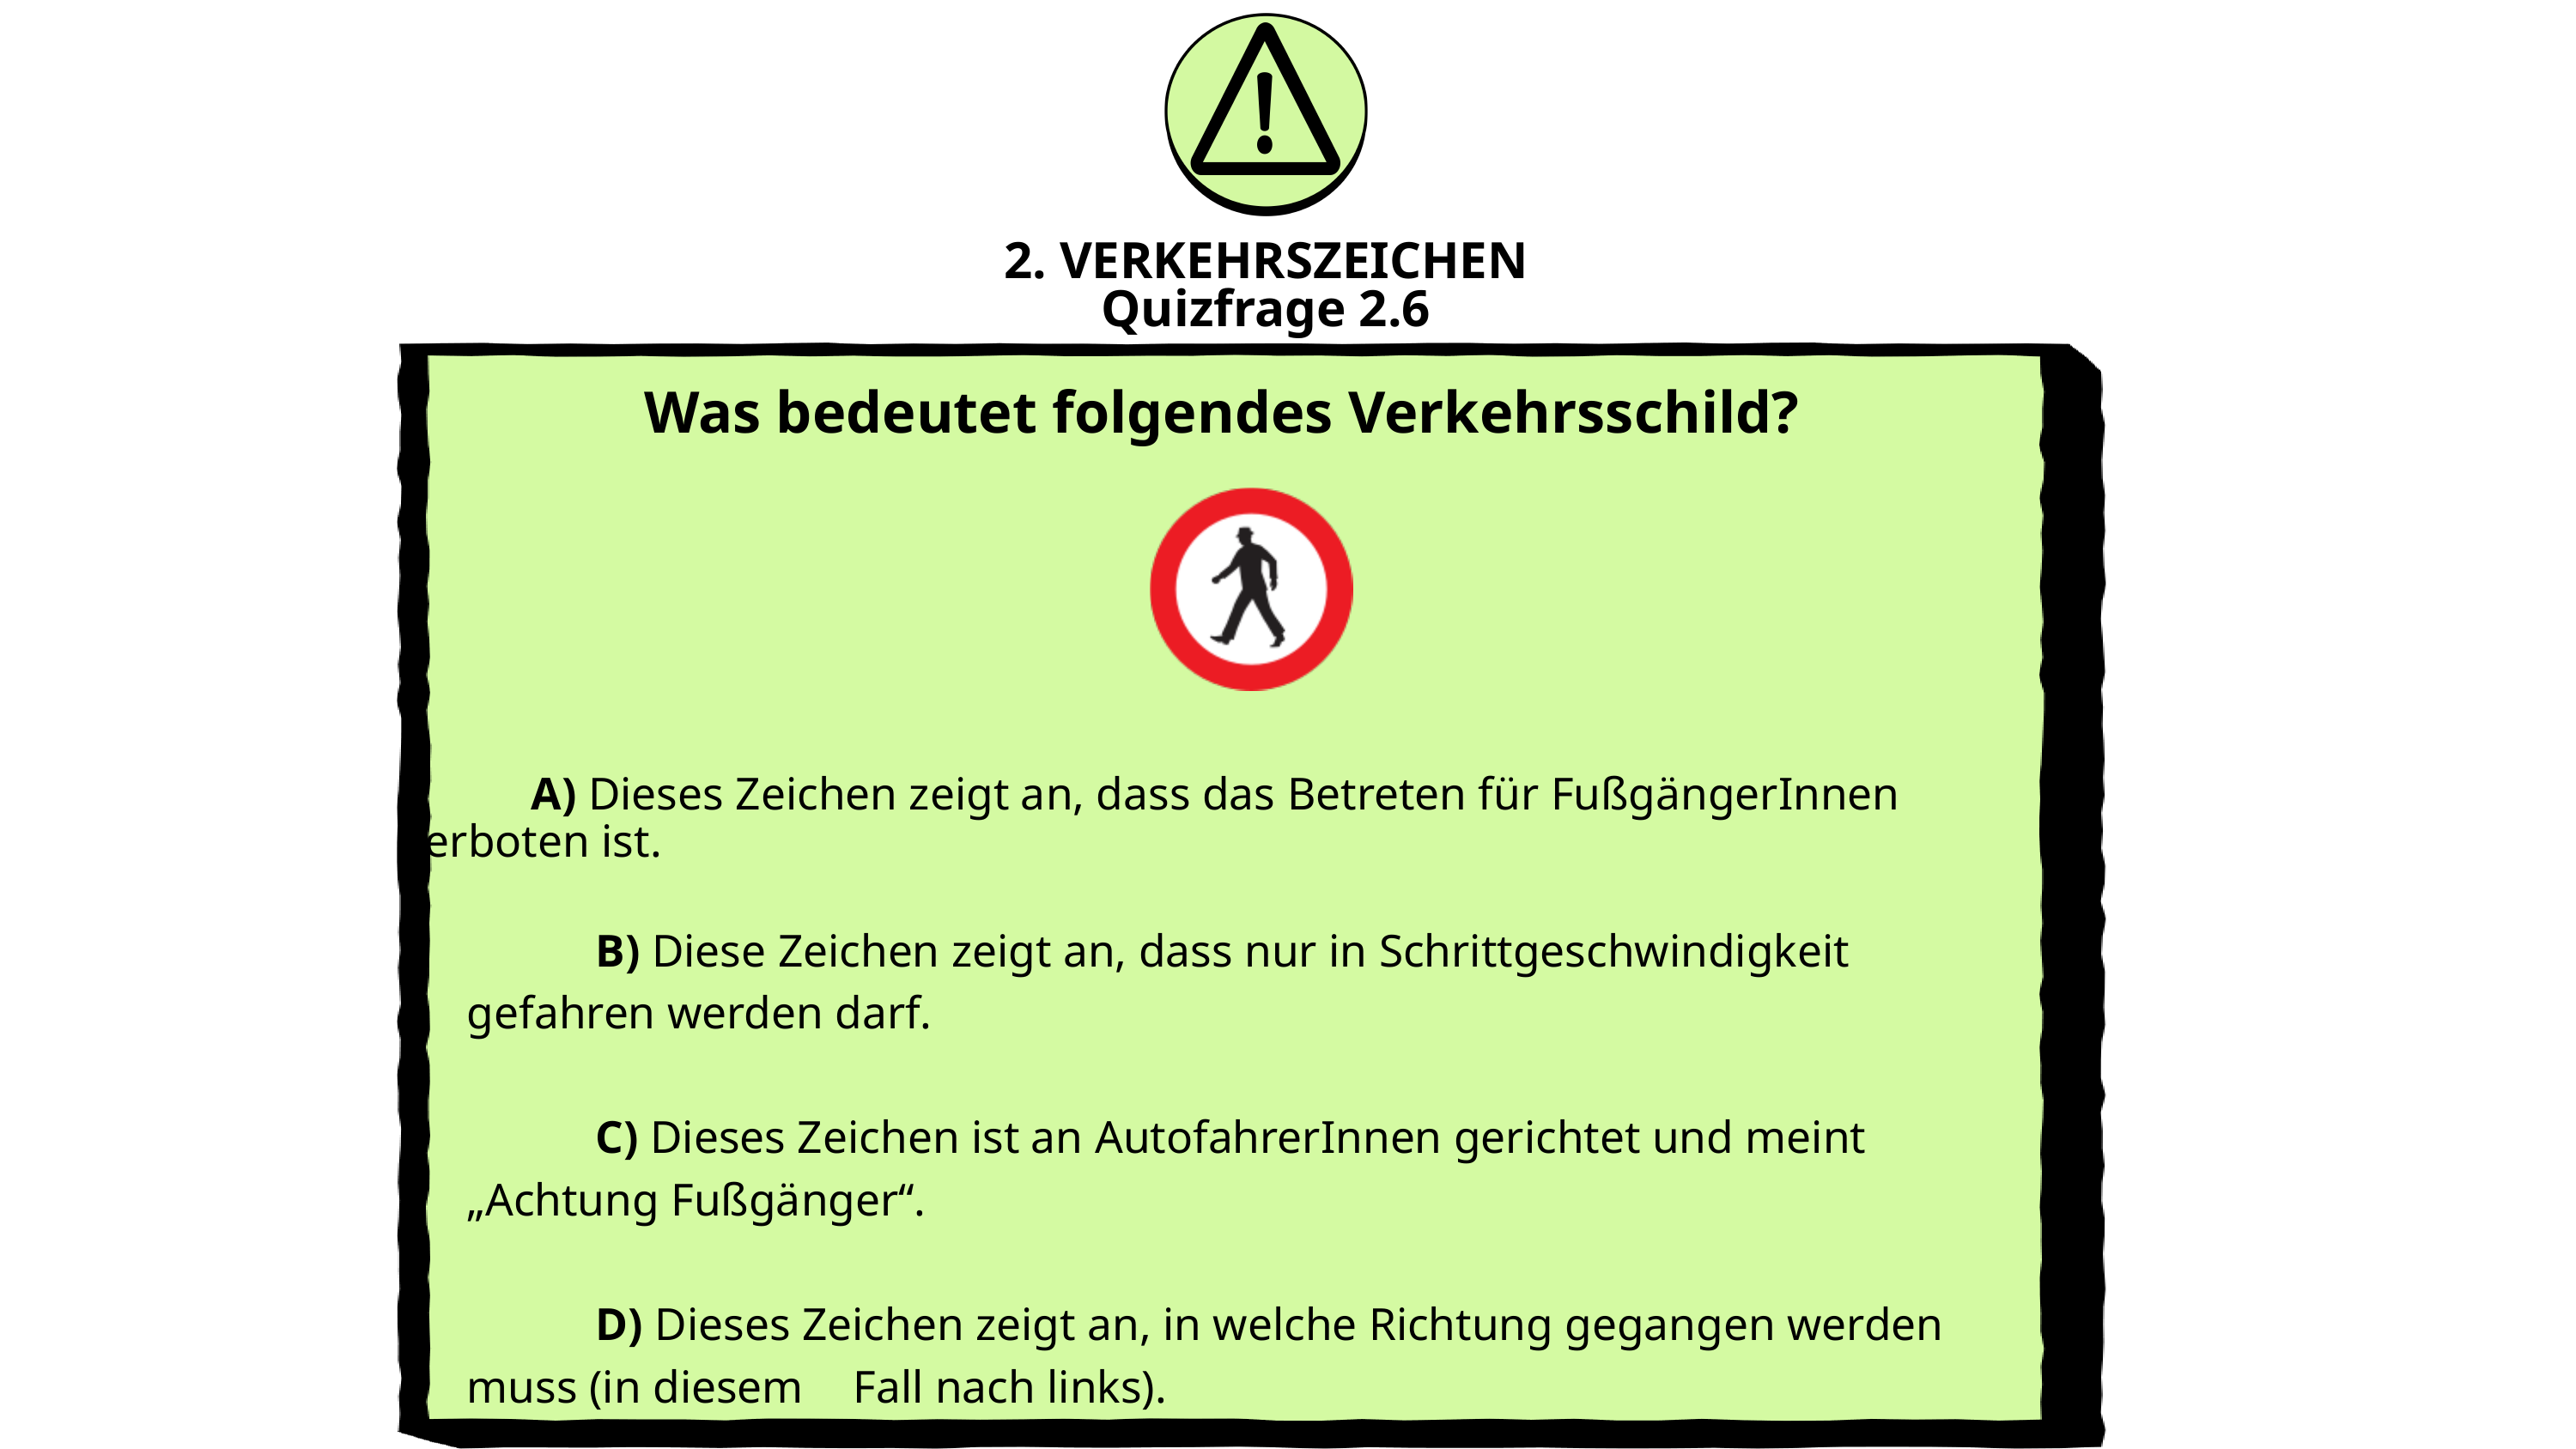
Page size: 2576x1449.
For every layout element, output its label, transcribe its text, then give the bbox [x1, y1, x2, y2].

picture [1149, 488, 1353, 692]
text_box Was bedeutet folgendes Verkehrsschild? A) Dieses Zeichen zeigt an, dass das Betreten für FußgängerInnen verboten ist. B) Diese Zeichen zeigt an, dass nur in Schrittgeschwindigkeit gefahren werden darf. C) Dieses Zeichen ist an AutofahrerInnen gerichtet und meint „Achtung Fußgänger“. D) Dieses Zeichen zeigt an, in welche Richtung gegangen werden muss (in diesem Fall nach links). [402, 367, 2042, 1412]
text_box [397, 342, 2106, 1449]
text_box 2. VERKEHRSZEICHEN Quizfrage 2.6 [927, 241, 1606, 336]
text_box [1164, 13, 1368, 216]
text_box [1190, 22, 1343, 175]
